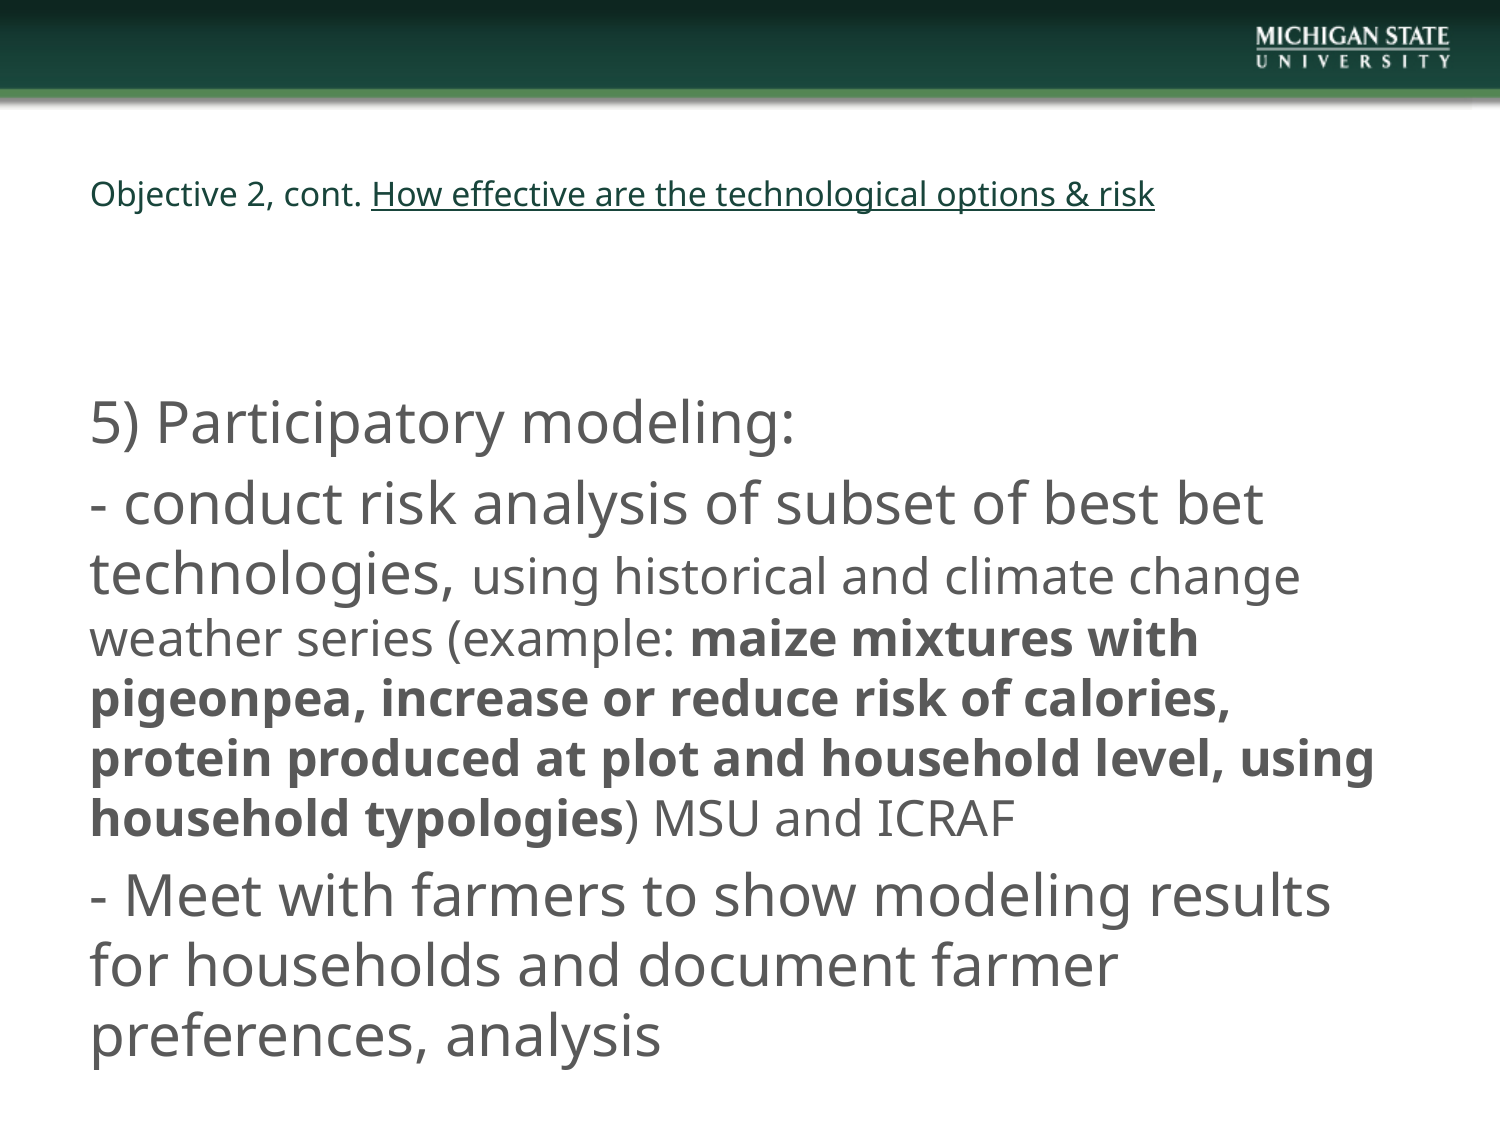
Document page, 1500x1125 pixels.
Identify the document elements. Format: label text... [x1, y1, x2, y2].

list 5) Participatory modeling: - conduct risk analysis of subset of best bet technologies, using historical and climate change weather series (example: maize mixtures with pigeonpea, increase or reduce risk of calories, protein produced at plot and household level, using household typologies) MSU and ICRAF - Meet with farmers to show modeling results for households and document farmer preferences, analysis [75, 377, 1425, 1045]
title Objective 2, cont. How effective are the technological options & risk [75, 165, 1425, 245]
picture [0, 0, 1500, 110]
